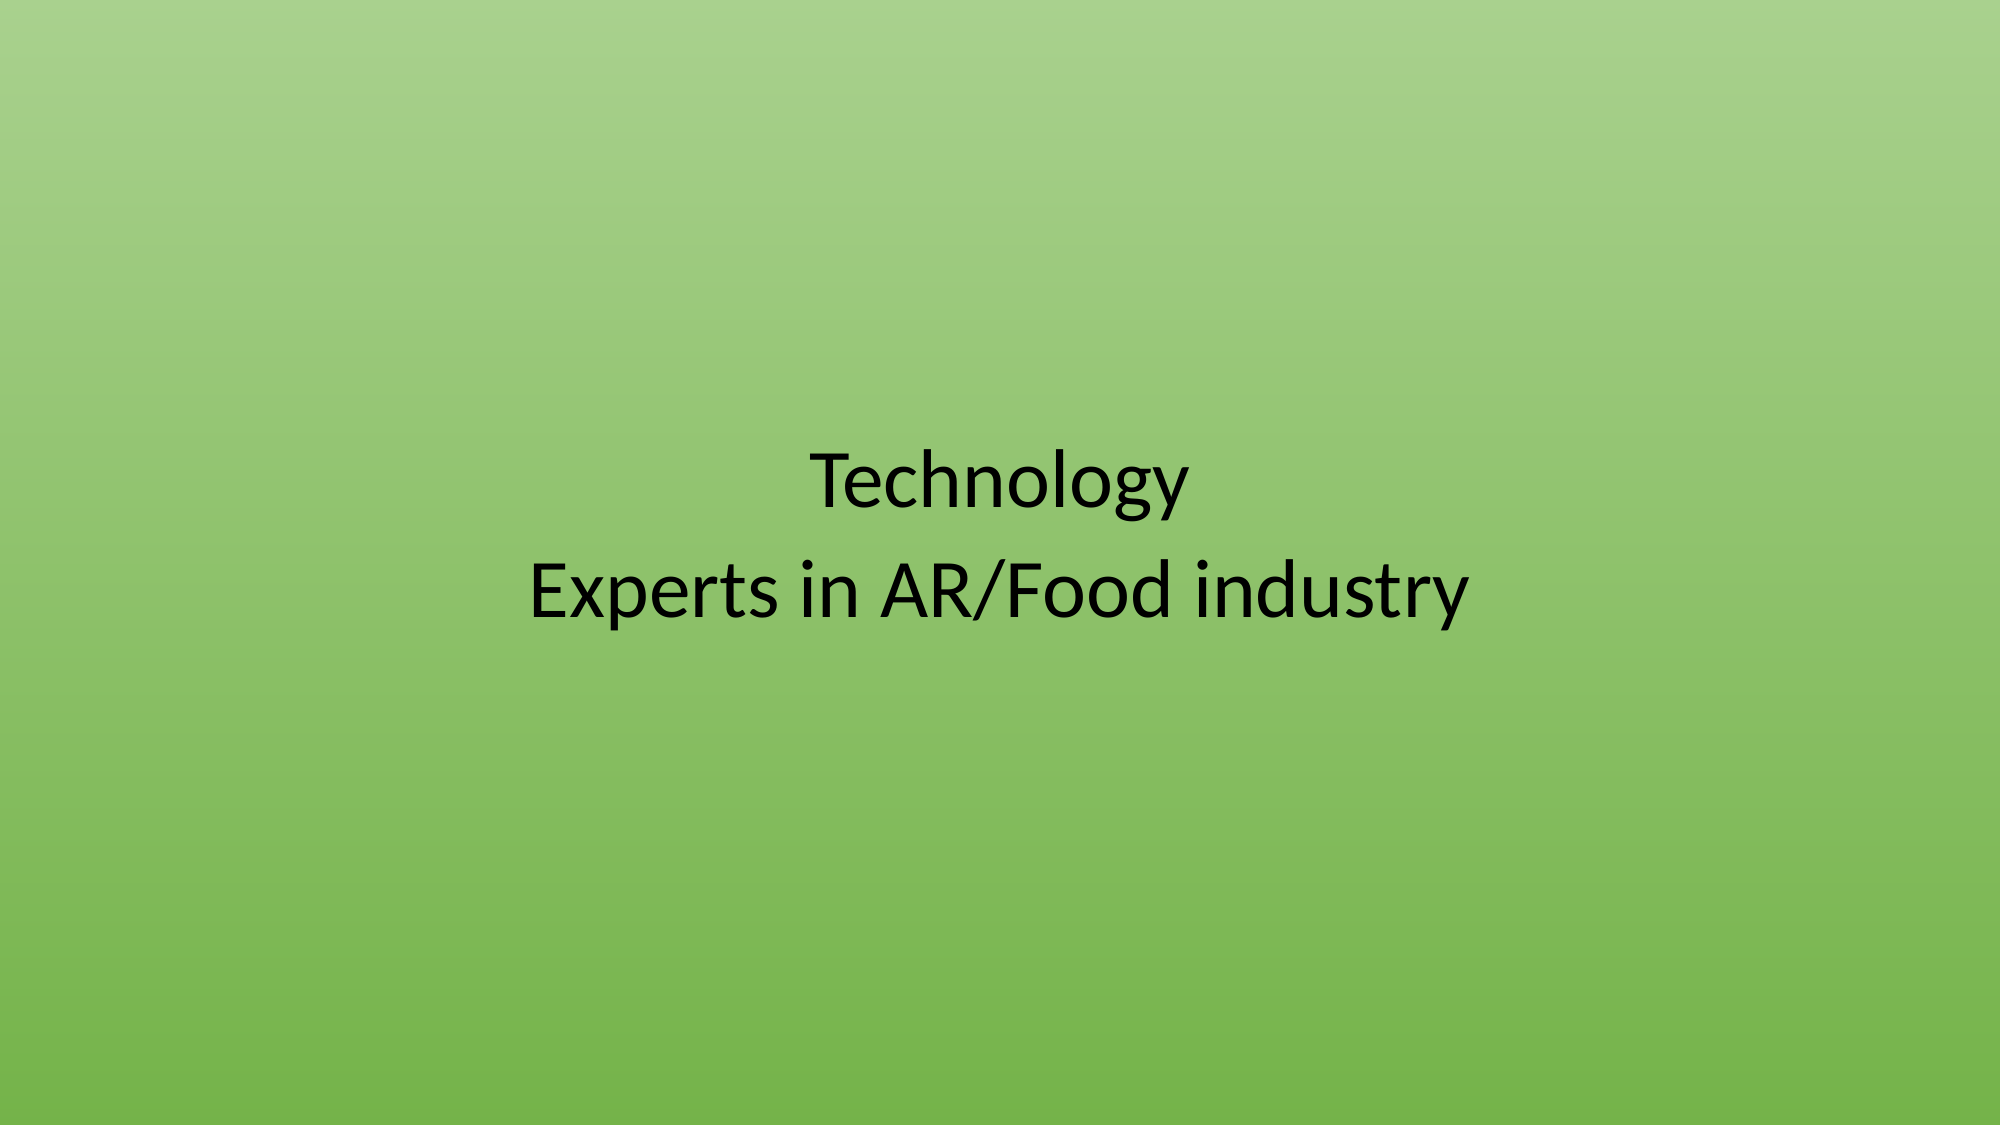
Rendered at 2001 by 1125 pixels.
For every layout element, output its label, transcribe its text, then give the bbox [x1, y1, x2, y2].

list Technology Experts in AR/Food industry [137, 85, 1863, 1014]
